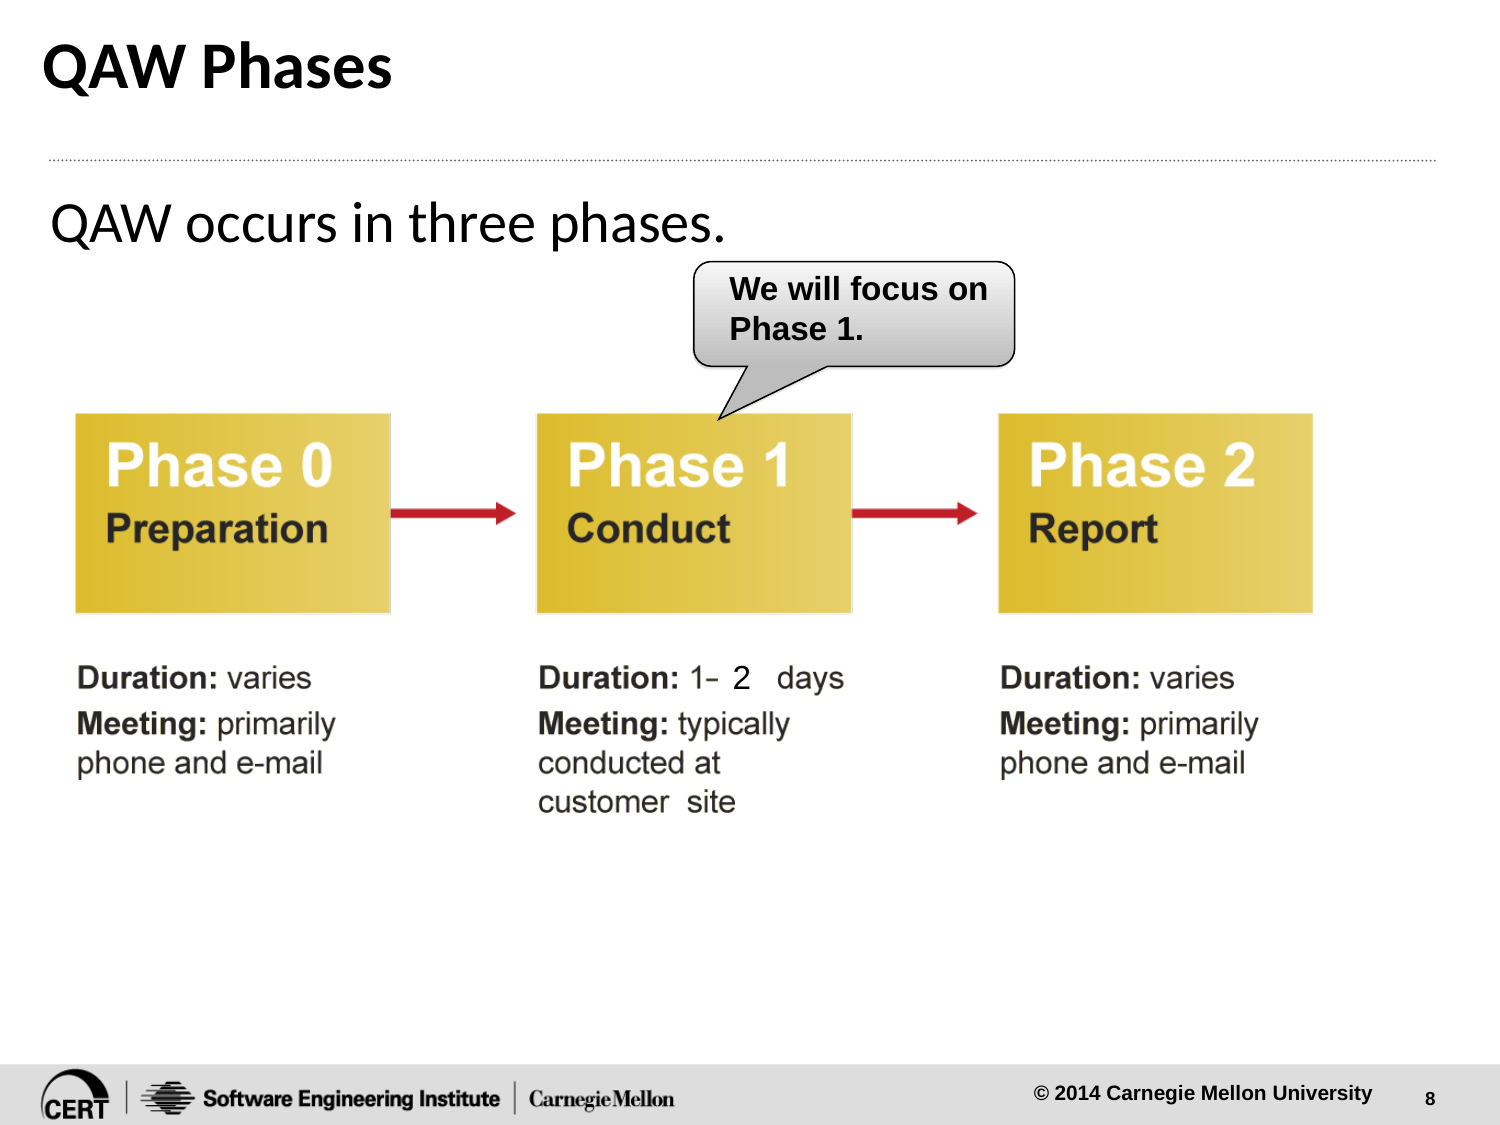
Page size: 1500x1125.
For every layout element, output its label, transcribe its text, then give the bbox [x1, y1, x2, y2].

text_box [74, 412, 1313, 824]
title QAW Phases [42, 37, 1434, 155]
picture [24, 1065, 688, 1125]
list QAW occurs in three phases. [49, 187, 1438, 1001]
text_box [693, 259, 1015, 367]
